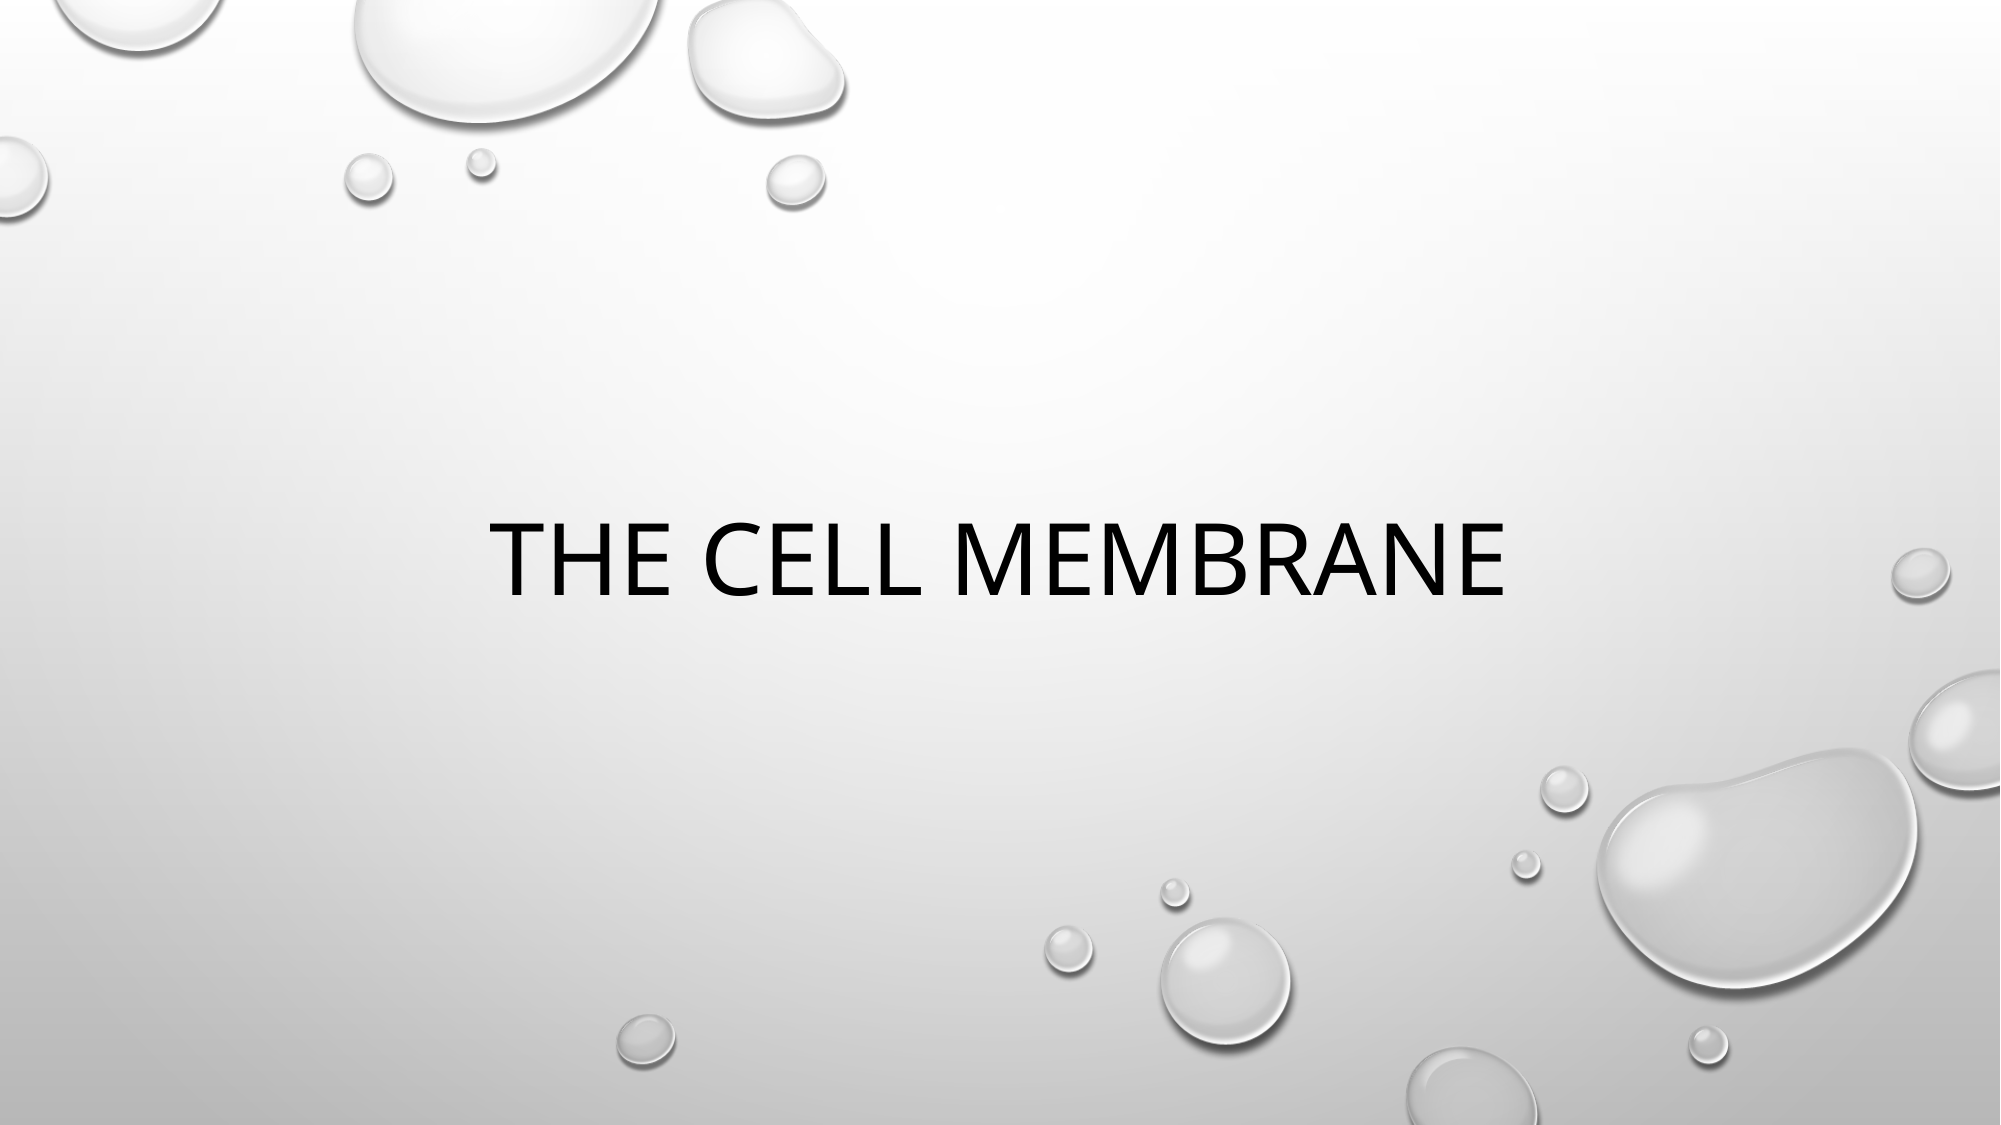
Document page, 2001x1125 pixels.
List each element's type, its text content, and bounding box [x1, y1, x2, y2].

title THE CELL MEMBRANE [287, 213, 1713, 625]
picture [0, 0, 2000, 1125]
